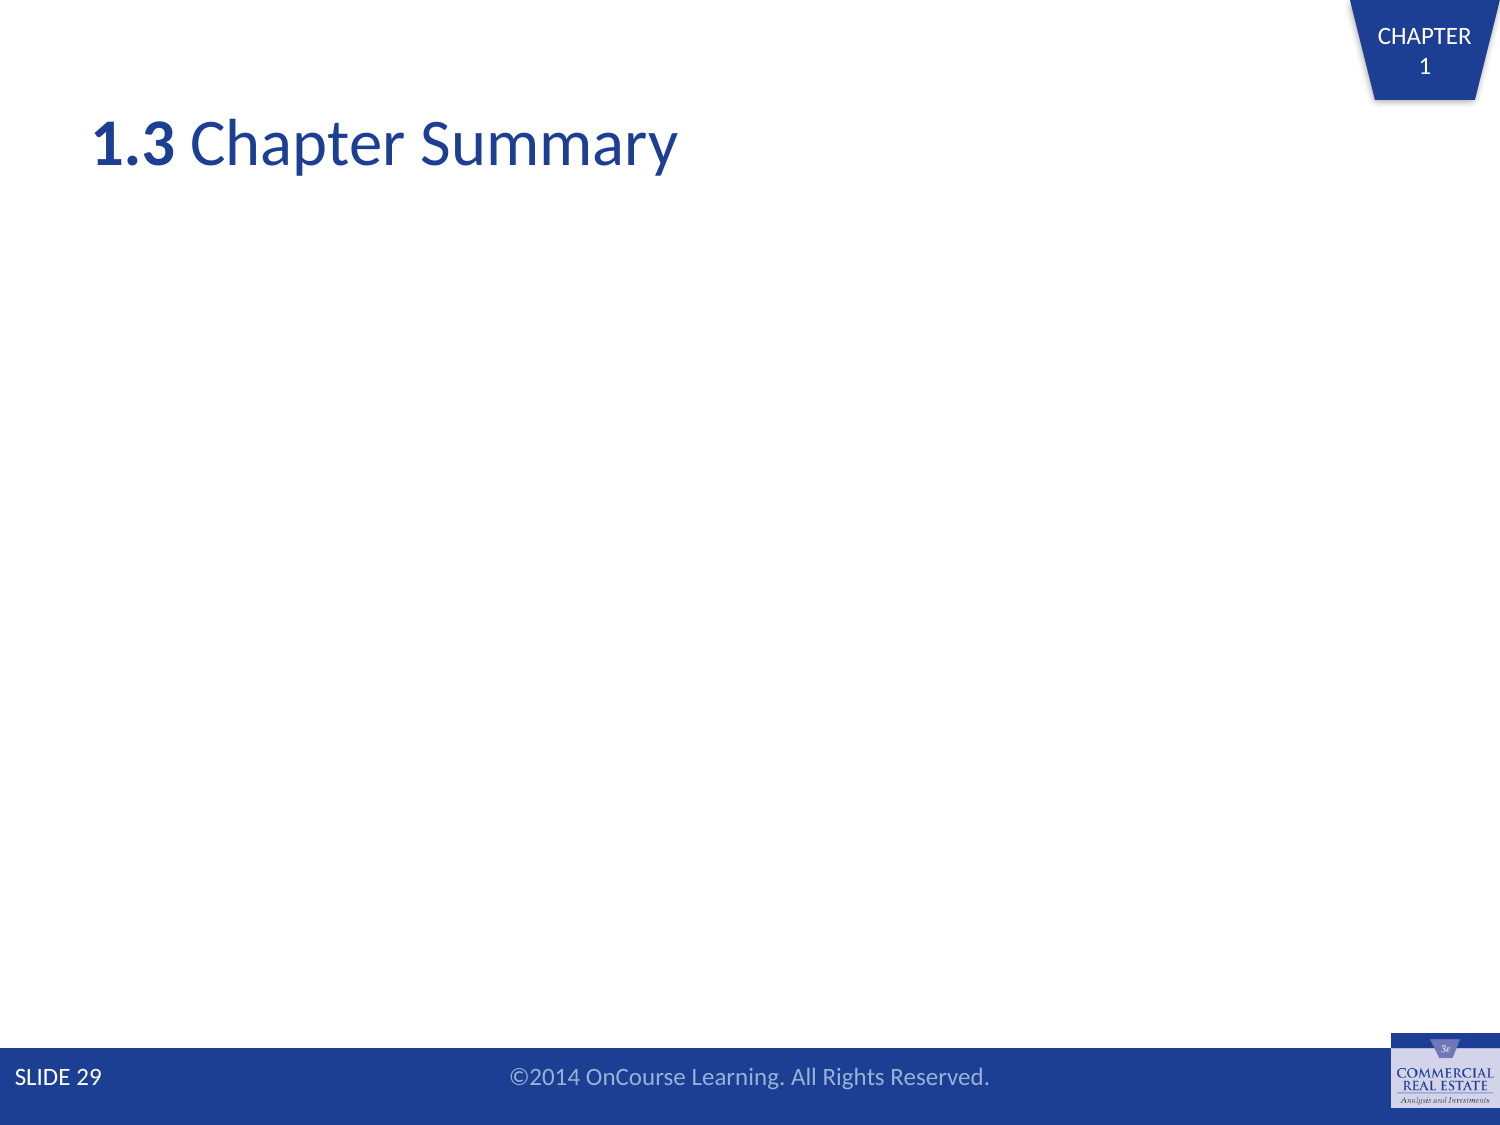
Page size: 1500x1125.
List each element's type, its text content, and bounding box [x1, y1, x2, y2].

picture [1391, 1033, 1500, 1108]
slide_number SLIDE 29 [0, 1052, 350, 1113]
title 1.3 Chapter Summary [75, 45, 1350, 233]
